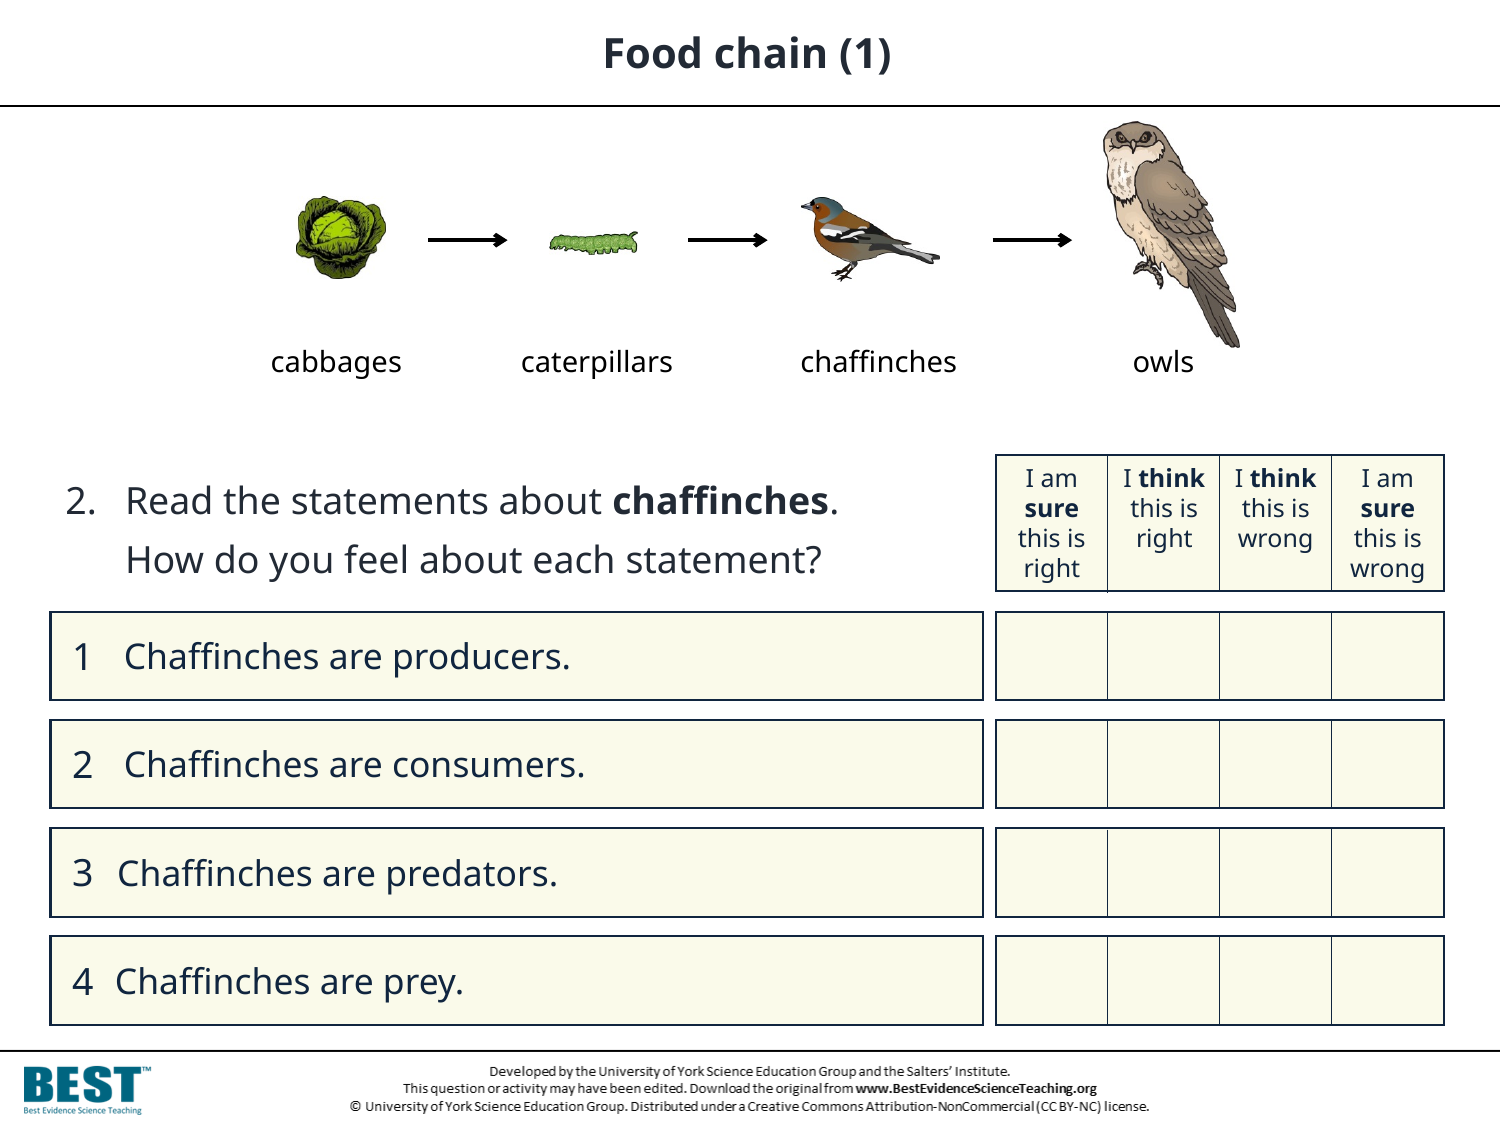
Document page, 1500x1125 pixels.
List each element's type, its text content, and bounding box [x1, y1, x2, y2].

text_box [995, 611, 1444, 701]
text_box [995, 828, 1444, 919]
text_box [995, 935, 1444, 1026]
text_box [246, 121, 1254, 387]
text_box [995, 719, 1444, 810]
picture [0, 105, 1500, 1125]
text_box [995, 454, 1444, 593]
text_box Food chain (1) [23, 4, 1471, 99]
